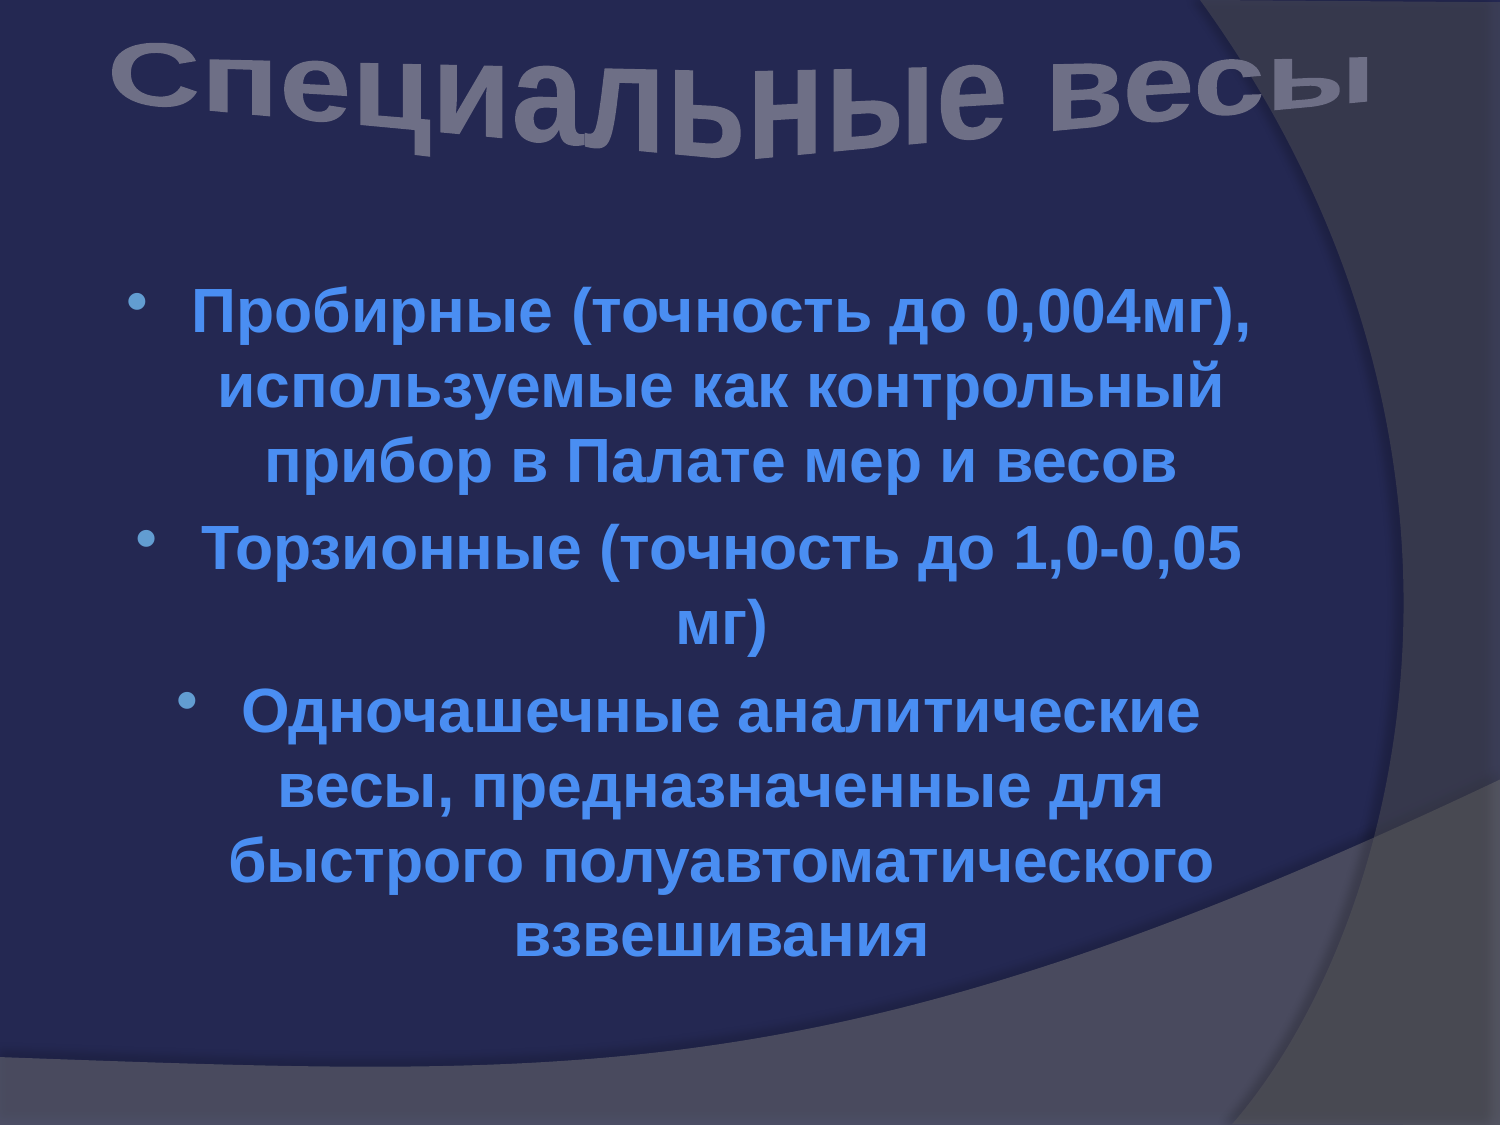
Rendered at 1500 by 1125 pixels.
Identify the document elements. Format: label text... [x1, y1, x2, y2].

list Пробирные (точность до 0,004мг), используемые как контрольный прибор в Палате мер и весов Торзионные (точность до 1,0-0,05 мг) Одночашечные аналитические весы, предназначенные для быстрого полуавтоматического взвешивания [75, 262, 1300, 1005]
